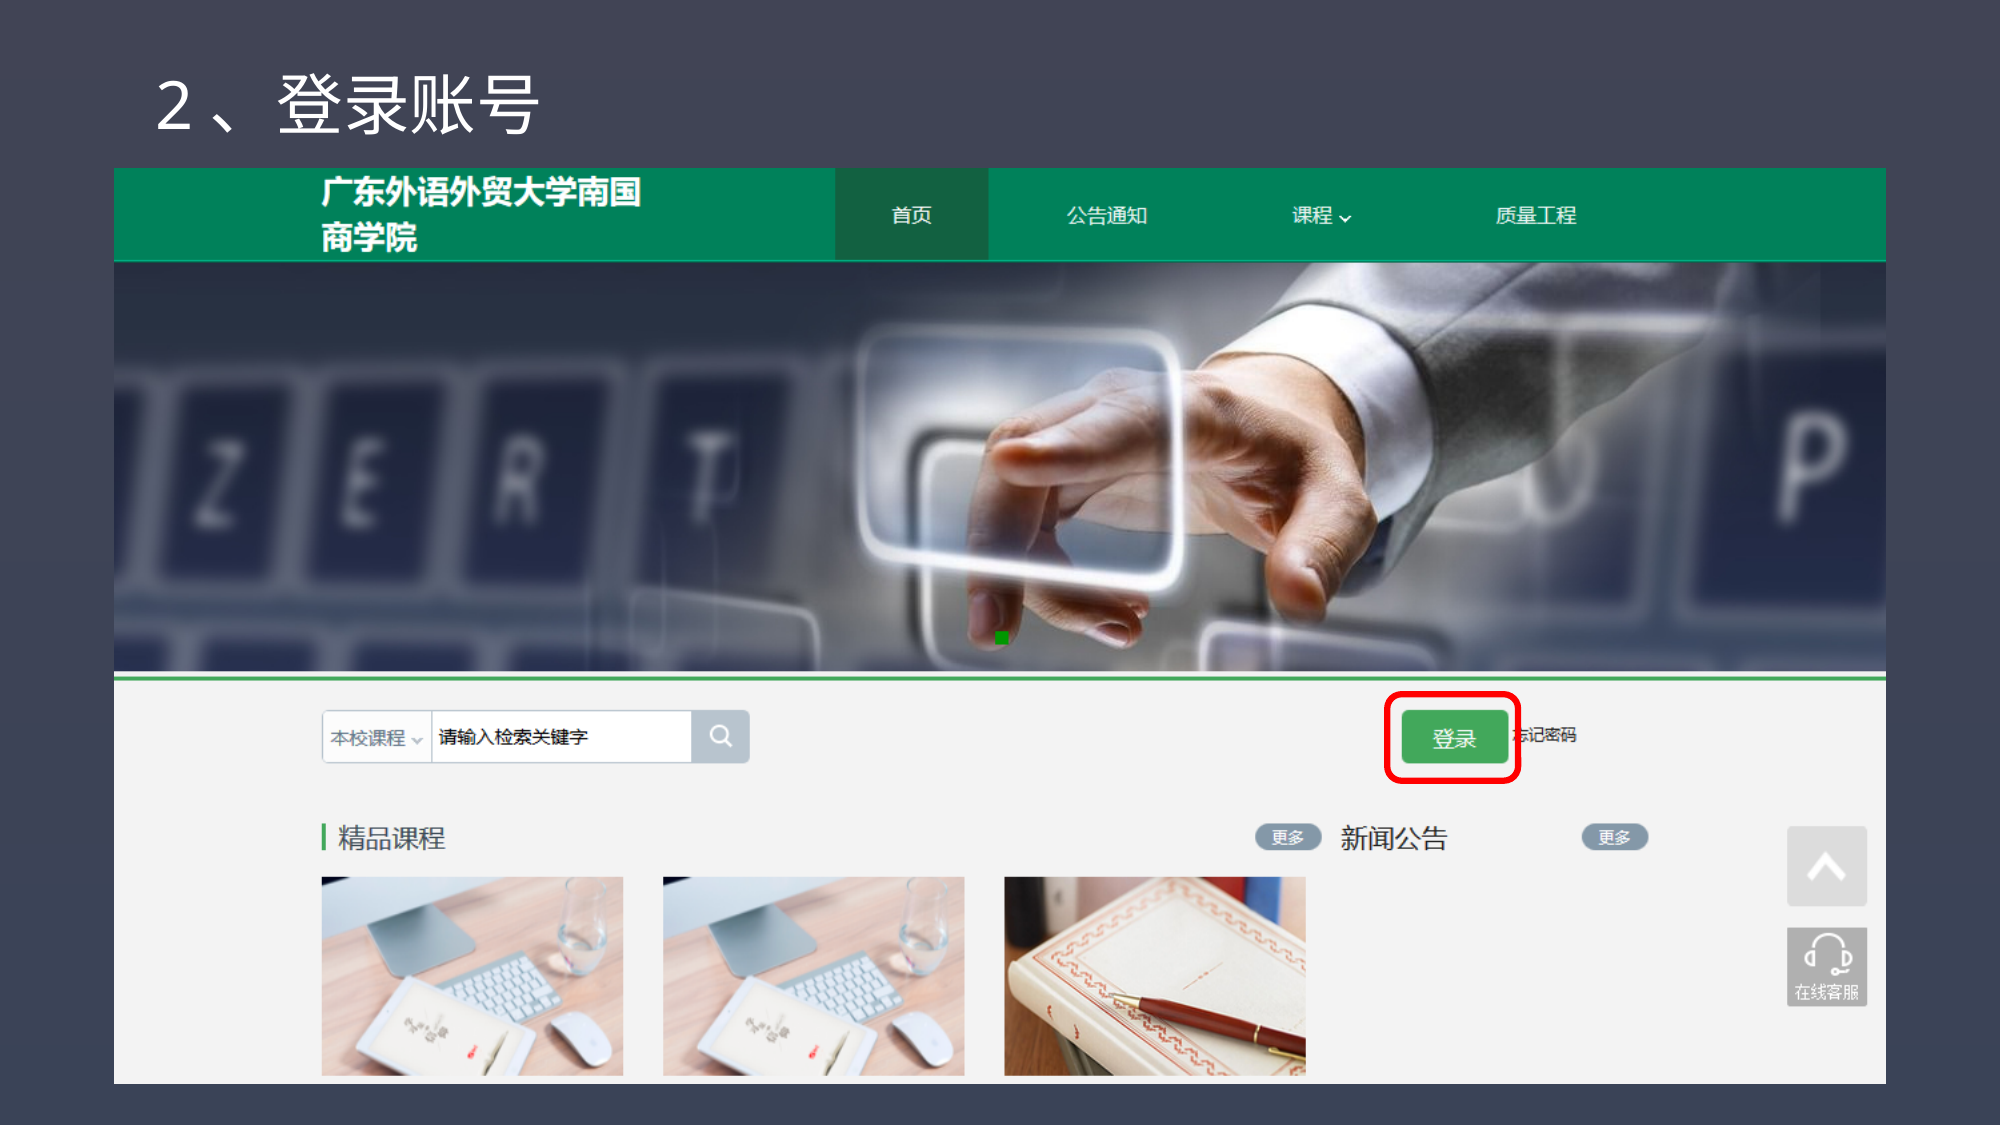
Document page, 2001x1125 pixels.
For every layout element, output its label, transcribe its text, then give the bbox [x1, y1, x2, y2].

picture [114, 168, 1886, 1084]
text_box 2、登录账号 [140, 31, 1673, 151]
